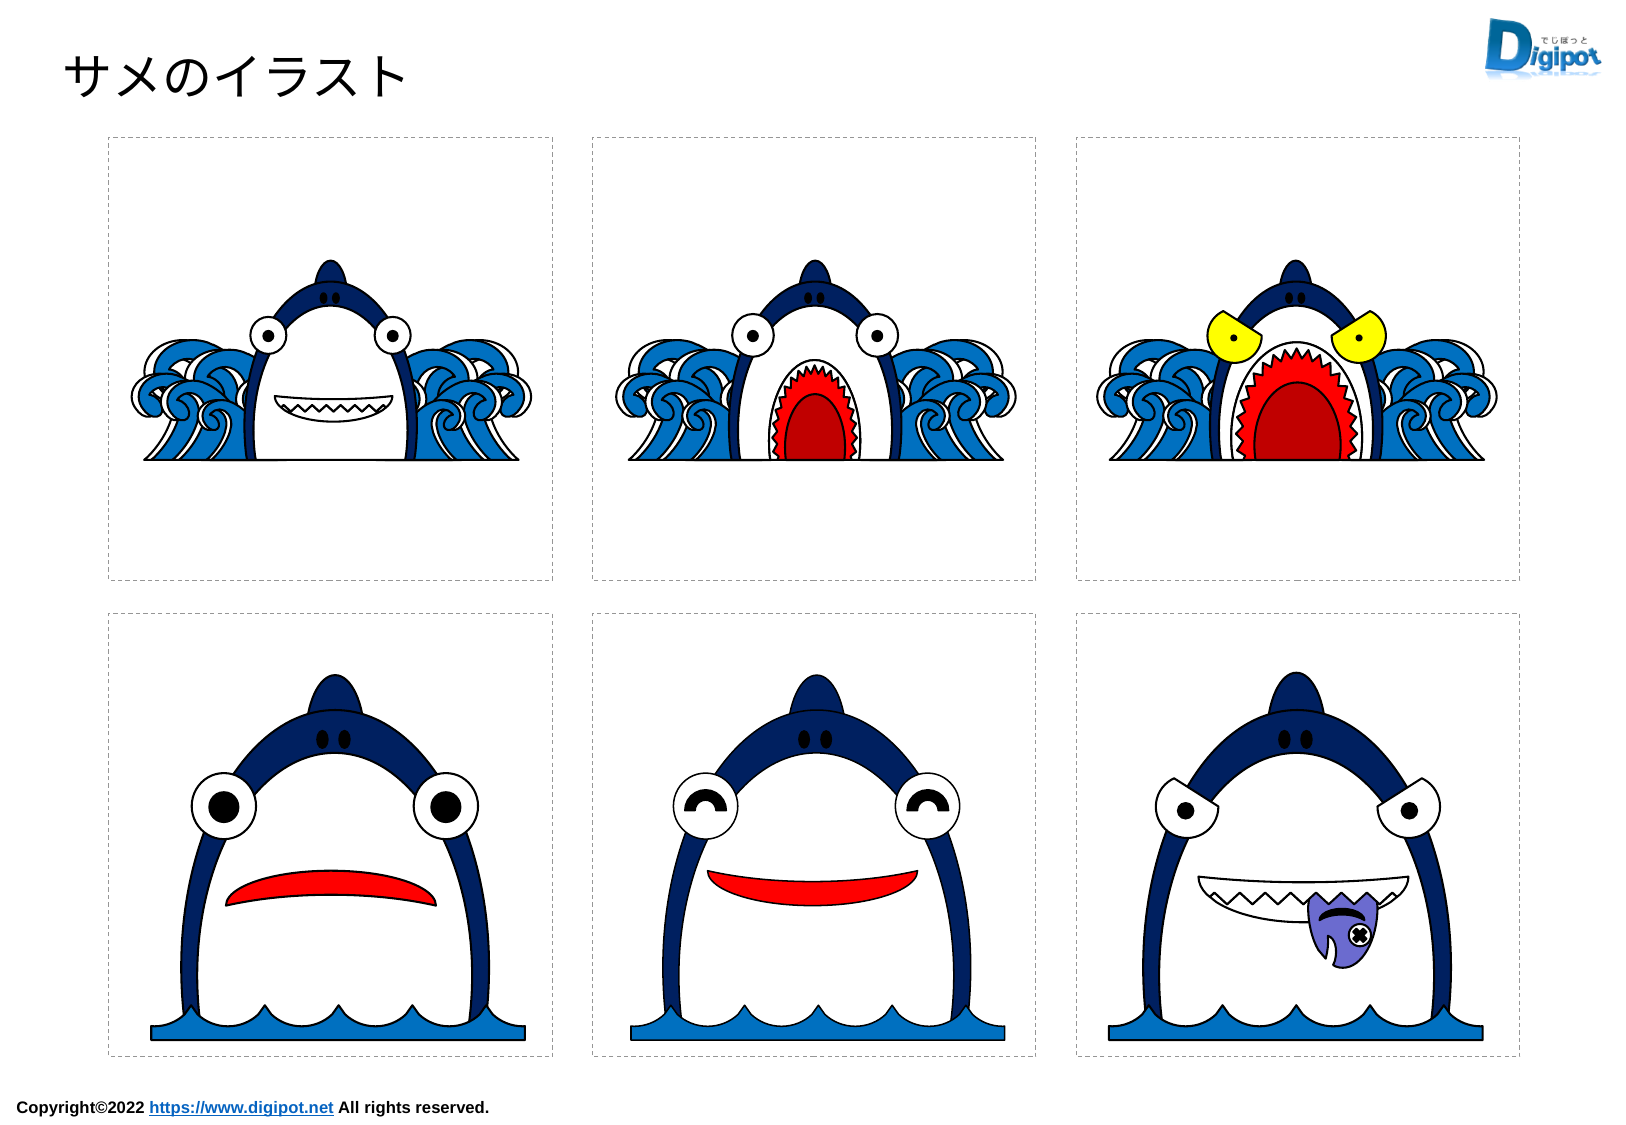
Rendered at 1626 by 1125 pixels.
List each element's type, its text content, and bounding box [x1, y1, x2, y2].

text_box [1097, 260, 1497, 460]
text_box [131, 260, 532, 460]
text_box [151, 675, 525, 1041]
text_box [1108, 672, 1483, 1041]
picture [1485, 18, 1602, 82]
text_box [616, 260, 1016, 460]
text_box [630, 675, 1005, 1041]
text_box サメのイラスト [47, 38, 427, 113]
